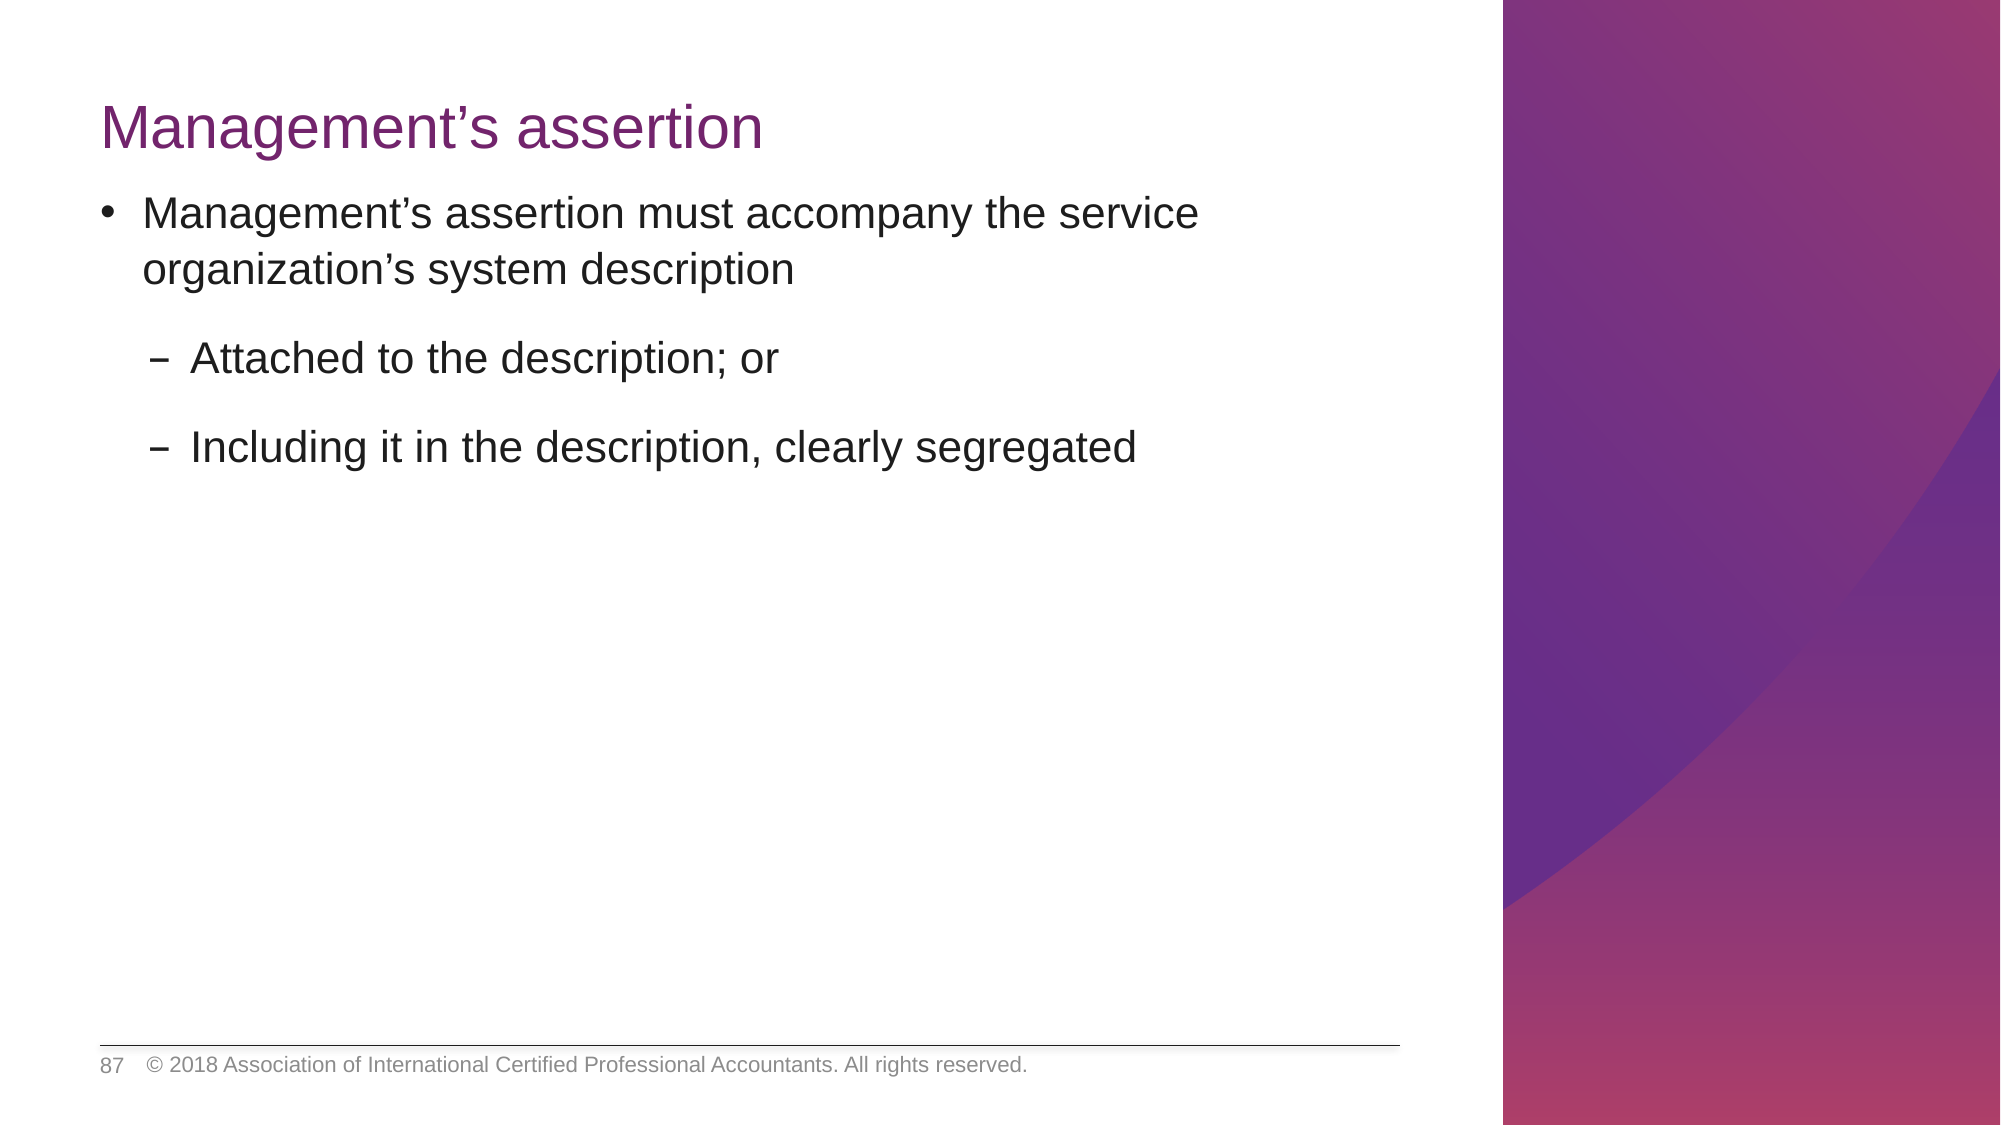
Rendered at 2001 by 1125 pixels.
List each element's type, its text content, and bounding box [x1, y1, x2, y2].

title Management’s assertion [100, 31, 1401, 161]
list Management’s assertion must accompany the service organization’s system description Attached to the description; or Including it in the description, clearly segregated [100, 182, 1429, 1007]
footer © 2018 Association of International Certified Professional Accountants. All rights reserved. [147, 1050, 1400, 1111]
picture [1503, 0, 2001, 1125]
slide_number 87 [99, 1050, 147, 1111]
